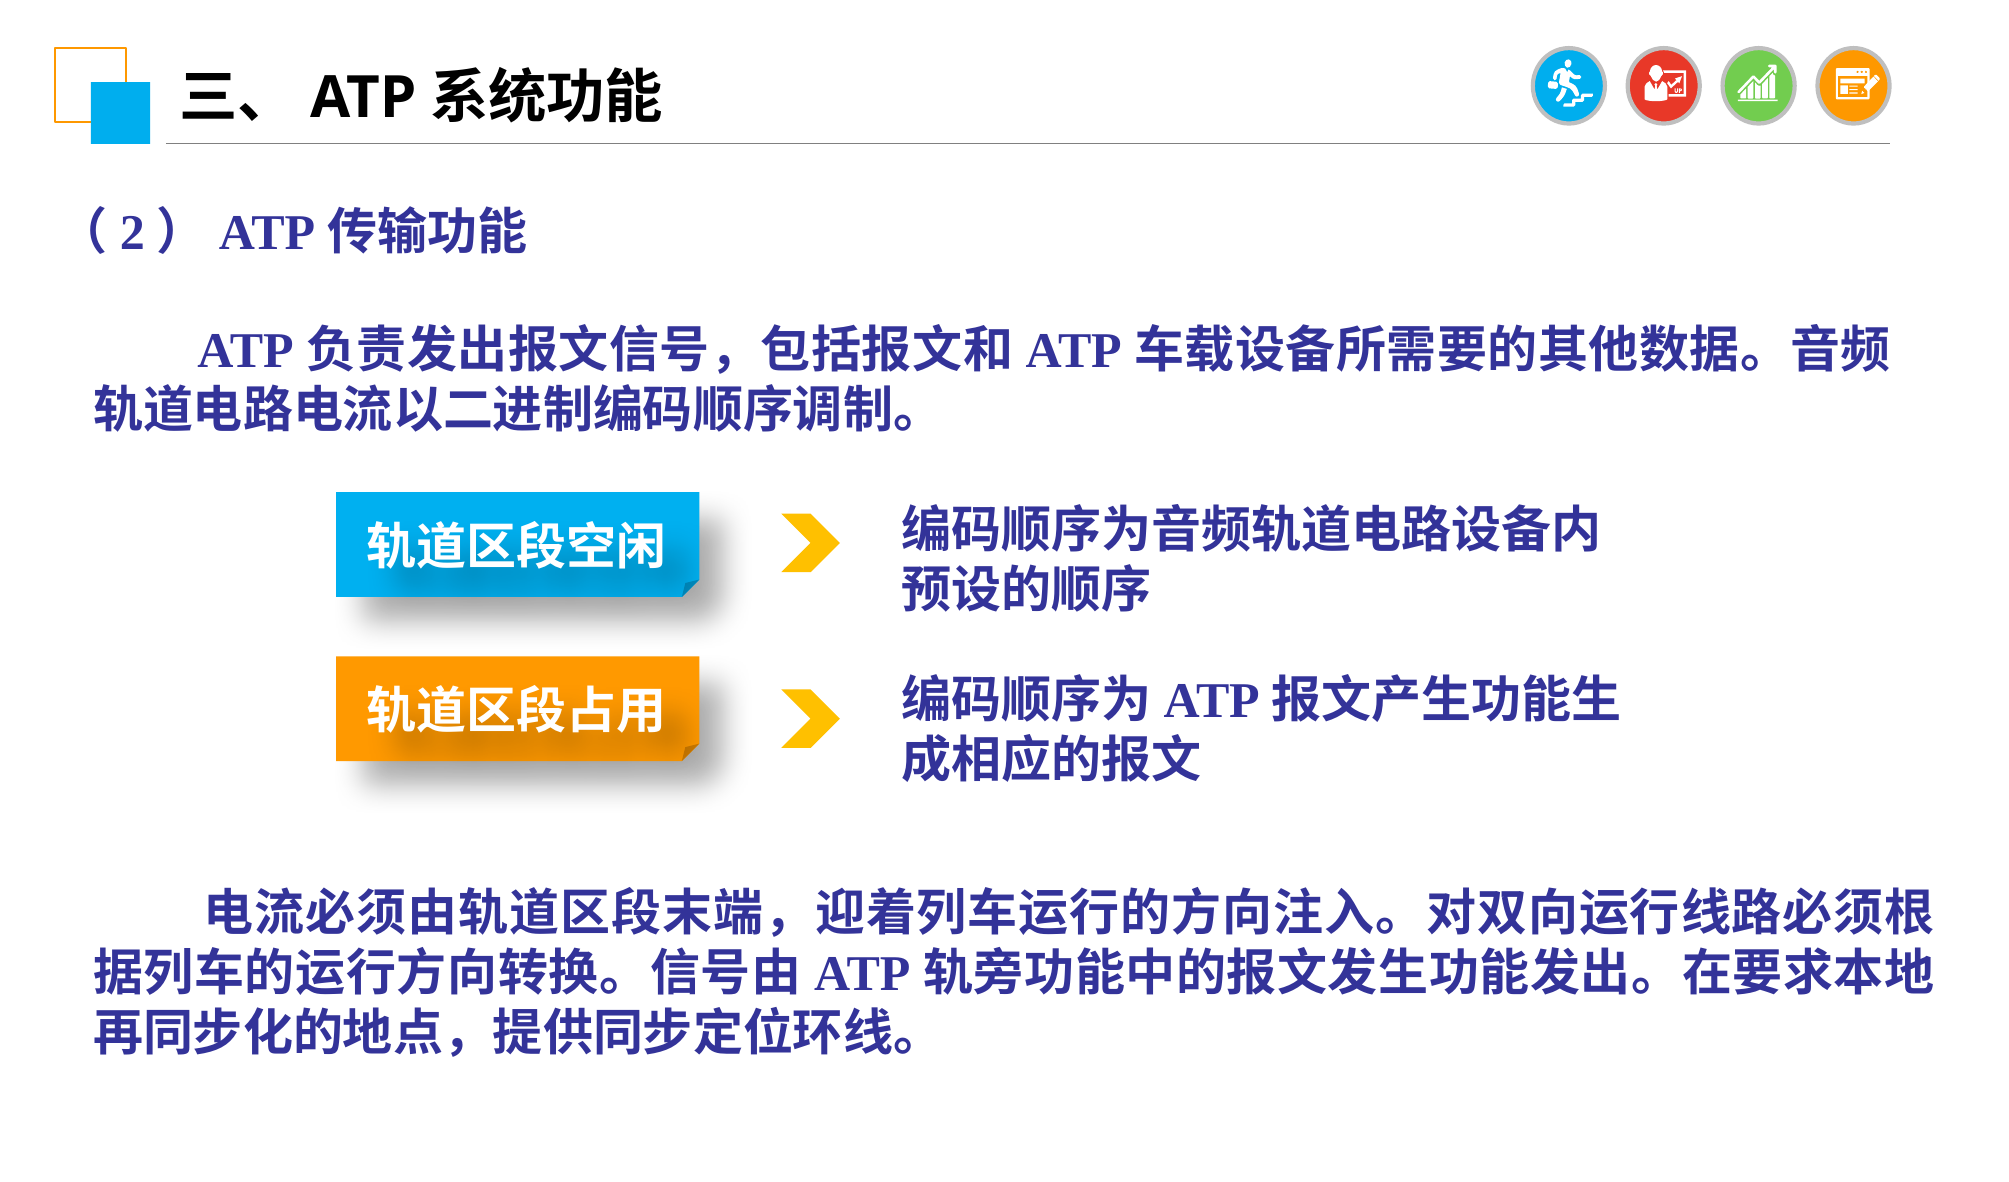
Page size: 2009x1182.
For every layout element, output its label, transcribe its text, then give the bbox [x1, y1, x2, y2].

text_box 三、ATP系统功能 [164, 51, 679, 137]
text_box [335, 491, 700, 610]
text_box [781, 513, 840, 573]
text_box ATP负责发出报文信号，包括报文和ATP车载设备所需要的其他数据。音频轨道电路电流以二进制编码顺序调制。 [78, 310, 1907, 445]
text_box 编码顺序为ATP报文产生功能生成相应的报文 [886, 660, 1649, 796]
text_box [781, 689, 840, 748]
text_box 编码顺序为音频轨道电路设备内预设的顺序 [886, 490, 1649, 625]
text_box （2）ATP传输功能 [43, 192, 1403, 267]
text_box 电流必须由轨道区段末端，迎着列车运行的方向注入。对双向运行线路必须根据列车的运行方向转换。信号由ATP轨旁功能中的报文发生功能发出。在要求本地再同步化的地点，提供同步定位环线。 [78, 872, 1950, 1068]
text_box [335, 655, 700, 774]
